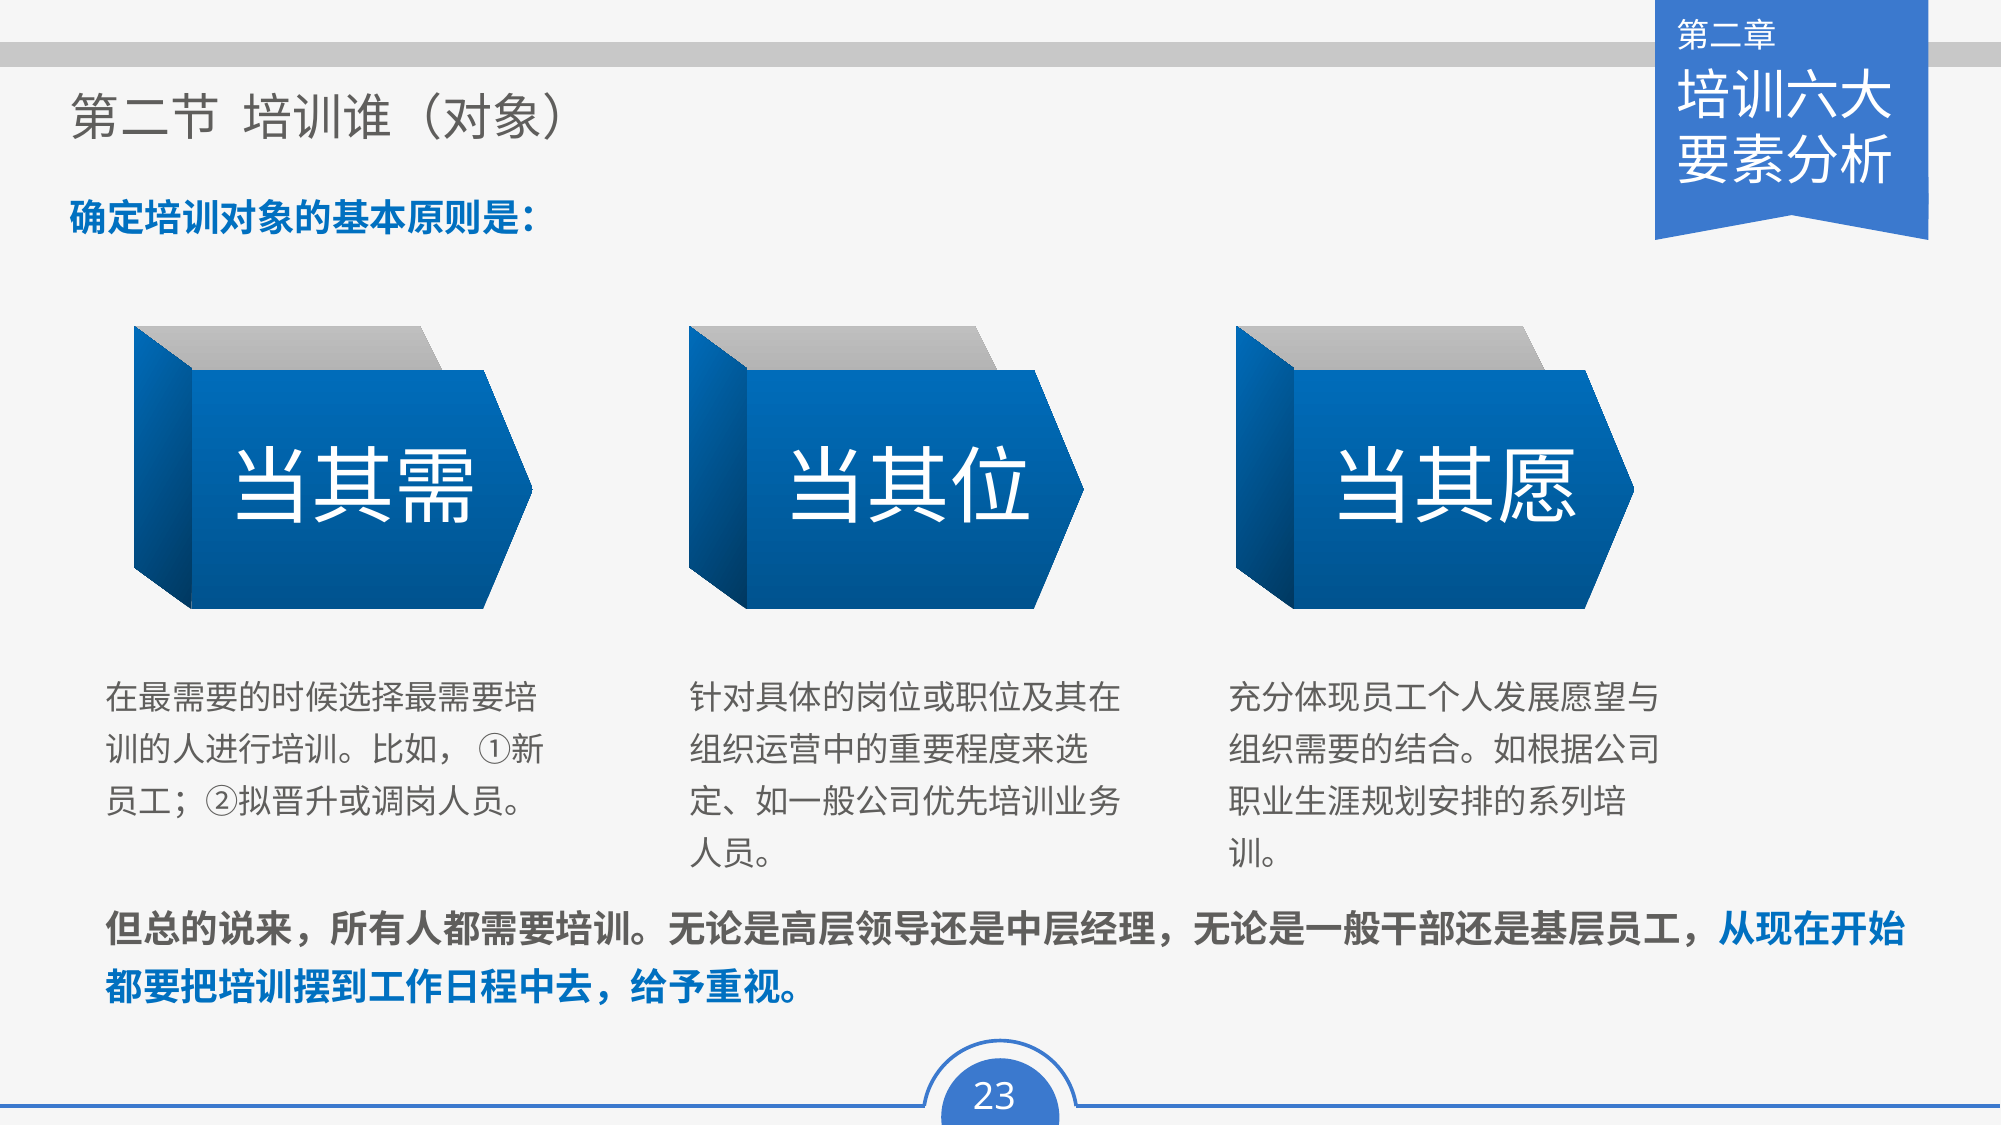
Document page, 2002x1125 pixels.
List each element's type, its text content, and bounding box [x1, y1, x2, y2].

text_box 针对具体的岗位或职位及其在组织运营中的重要程度来选定、如一般公司优先培训业务人员。 [674, 656, 1160, 880]
text_box 在最需要的时候选择最需要培训的人进行培训。比如， ①新员工；②拟晋升或调岗人员。 [90, 656, 576, 828]
text_box 充分体现员工个人发展愿望与组织需要的结合。如根据公司职业生涯规划安排的系列培训。 [1213, 656, 1698, 880]
text_box 第二节 培训谁（对象） [55, 78, 871, 153]
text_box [1236, 326, 1635, 610]
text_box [689, 326, 1084, 610]
text_box 确定培训对象的基本原则是： [55, 172, 1225, 246]
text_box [134, 326, 534, 610]
text_box 但总的说来，所有人都需要培训。无论是高层领导还是中层经理，无论是一般干部还是基层员工，从现在开始都要把培训摆到工作日程中去，给予重视。 [90, 883, 1946, 1016]
